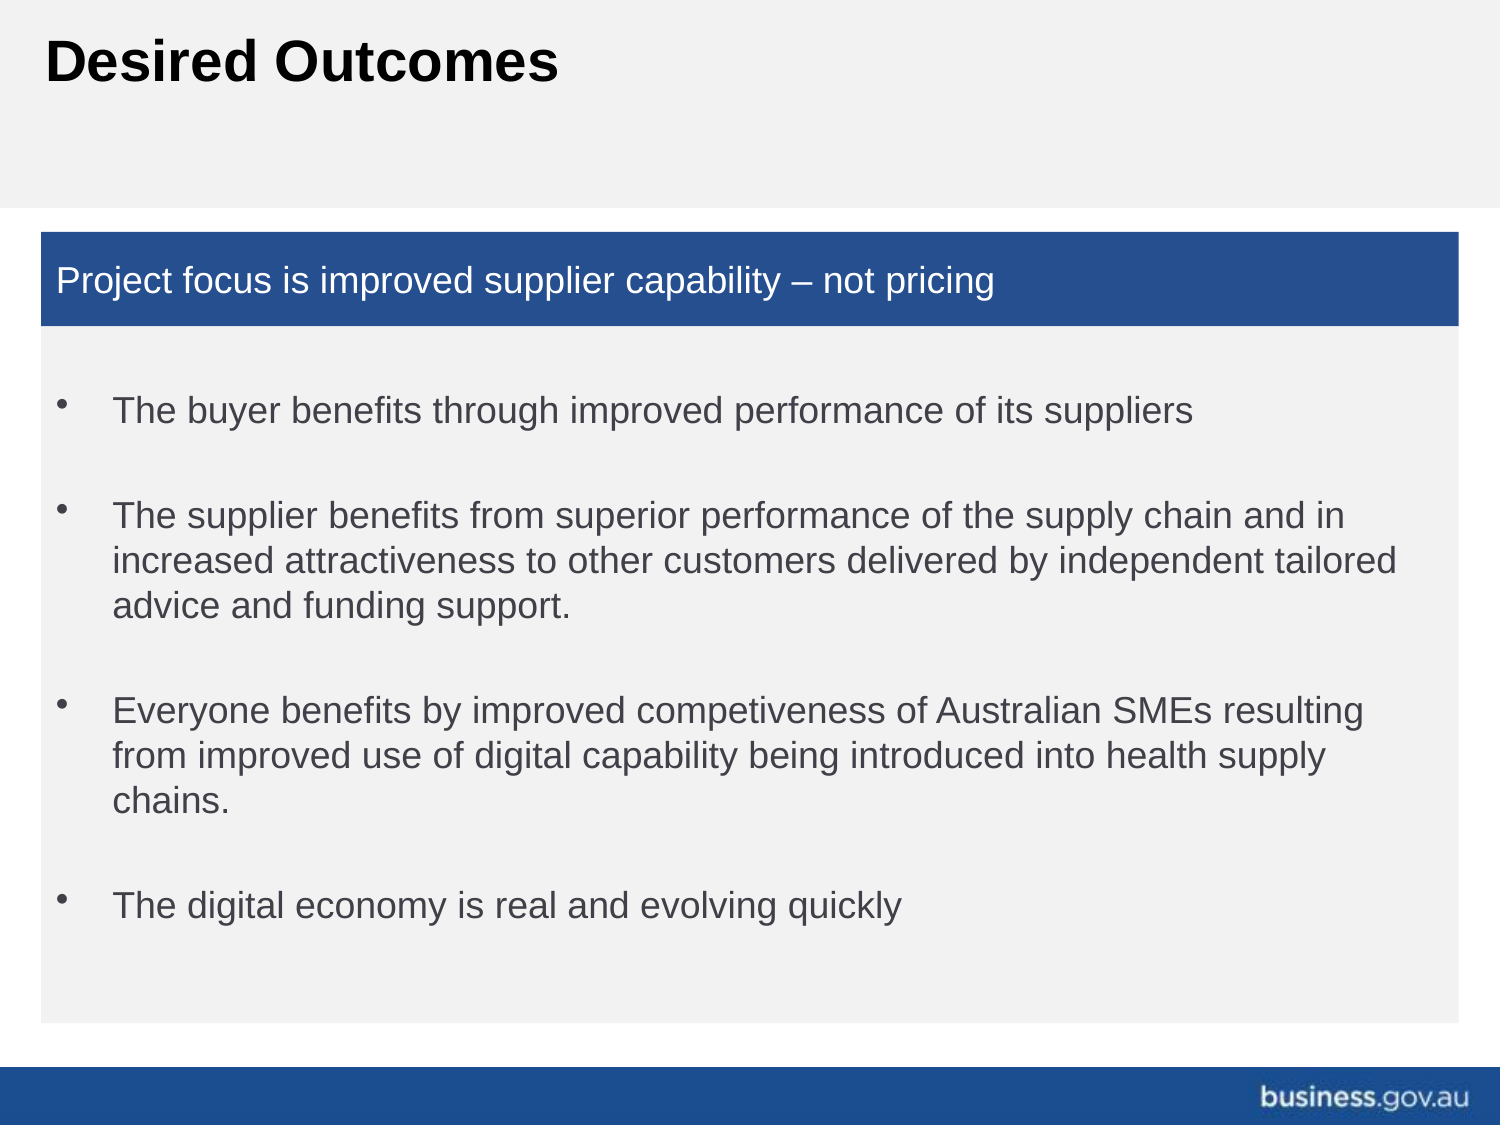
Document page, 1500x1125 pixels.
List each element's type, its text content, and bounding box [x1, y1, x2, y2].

list The buyer benefits through improved performance of its suppliers The supplier benefits from superior performance of the supply chain and in increased attractiveness to other customers delivered by independent tailored advice and funding support. Everyone benefits by improved competiveness of Australian SMEs resulting from improved use of digital capability being introduced into health supply chains. The digital economy is real and evolving quickly [41, 326, 1459, 1024]
picture [0, 1067, 1500, 1125]
list Project focus is improved supplier capability – not pricing [41, 231, 1459, 326]
title Desired Outcomes [0, 0, 1500, 209]
